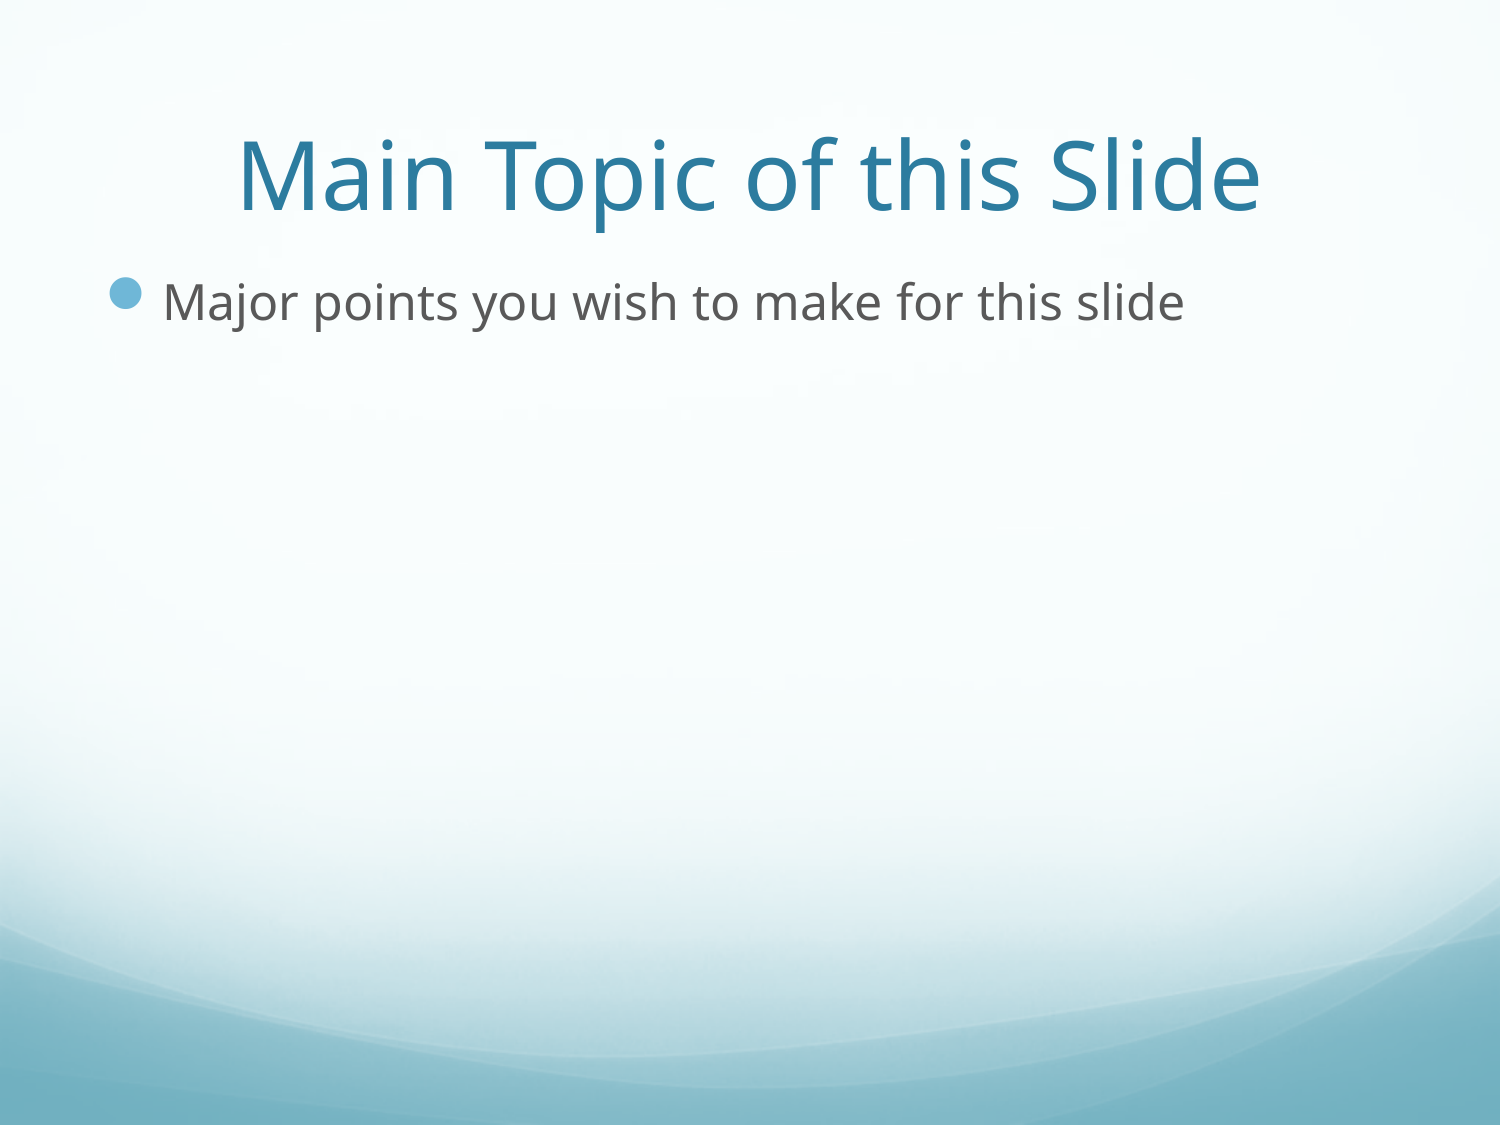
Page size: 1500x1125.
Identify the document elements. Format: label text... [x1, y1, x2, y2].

title Main Topic of this Slide [90, 17, 1410, 237]
list Major points you wish to make for this slide [90, 262, 1410, 975]
